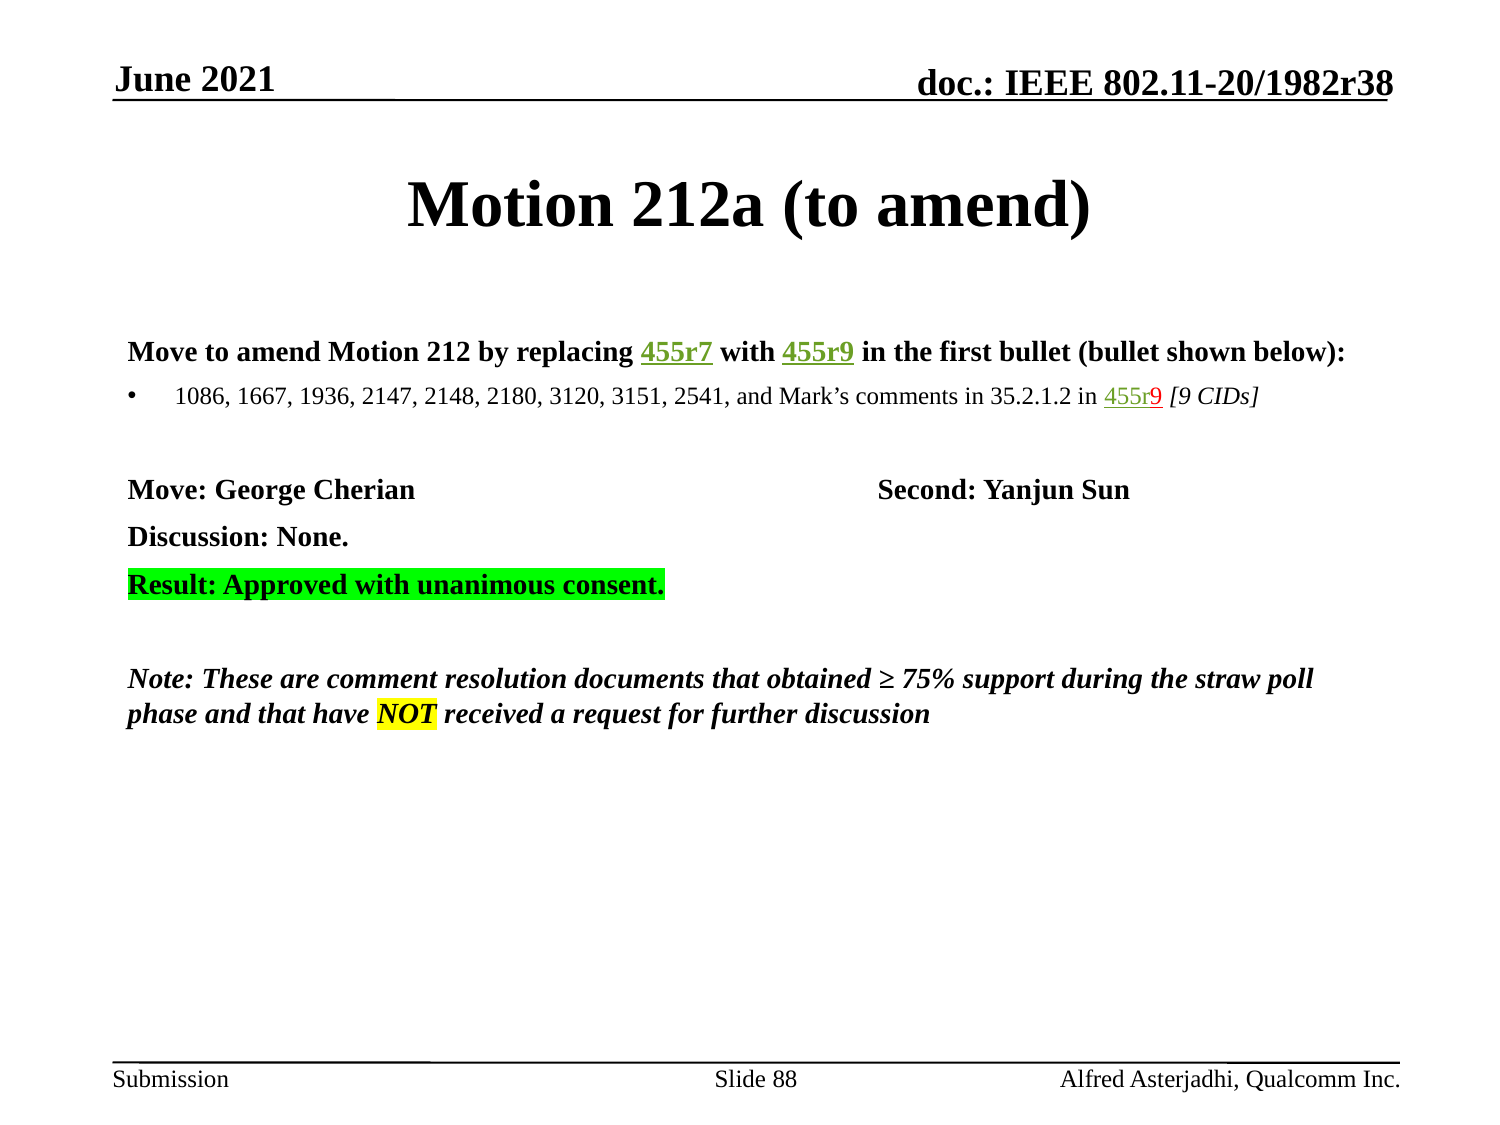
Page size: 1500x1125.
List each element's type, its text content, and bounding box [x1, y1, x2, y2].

slide_number Slide 88 [712, 1061, 800, 1123]
footer Alfred Asterjadhi, Qualcomm Inc. [878, 1061, 1402, 1093]
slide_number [114, 54, 423, 100]
title Motion 212a (to amend) [112, 112, 1388, 288]
list Move to amend Motion 212 by replacing 455r7 with 455r9 in the first bullet (bullet shown below): 1086, 1667, 1936, 2147, 2148, 2180, 3120, 3151, 2541, and Mark’s comments in 35.2.1.2 in 455r9 [9 CIDs] Move: George Cherian Second: Yanjun Sun Discussion: None. Result: Approved with unanimous consent. Note: These are comment resolution documents that obtained ≥ 75% support during the straw poll phase and that have NOT received a request for further discussion [112, 324, 1388, 1063]
